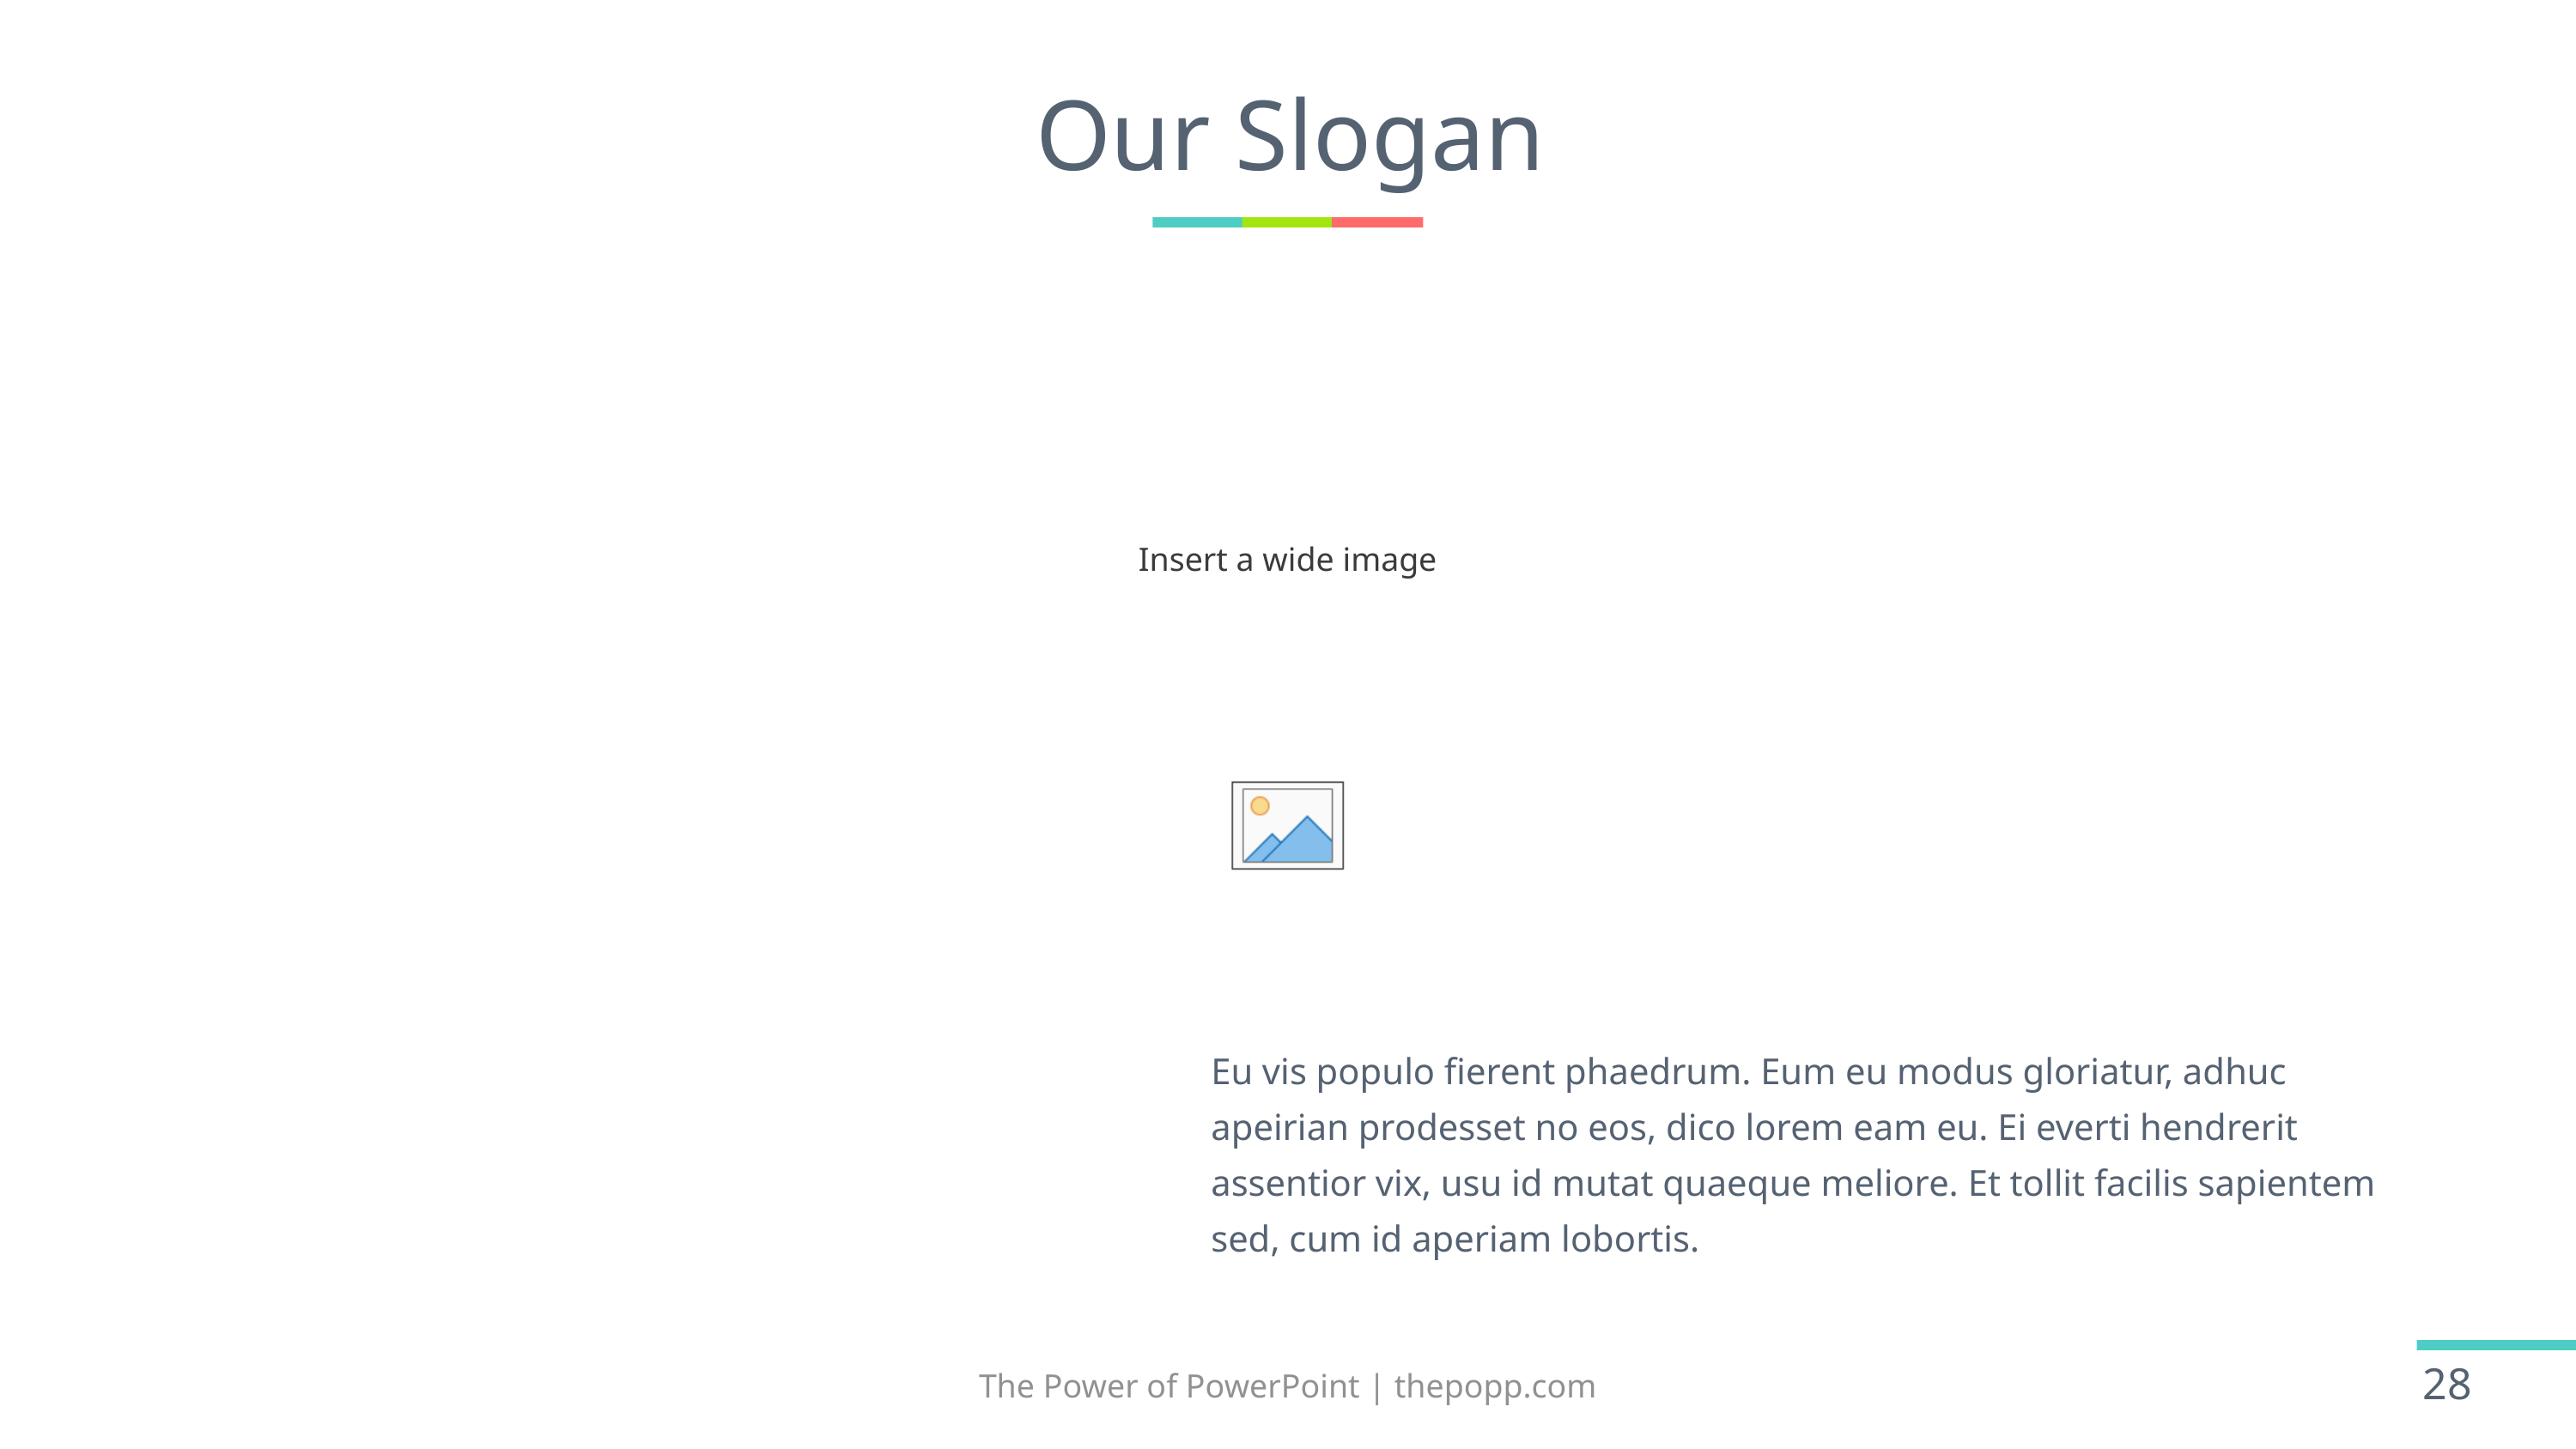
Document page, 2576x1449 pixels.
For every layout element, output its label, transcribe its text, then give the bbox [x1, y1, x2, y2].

footer The Power of PowerPoint | thepopp.com [853, 1349, 1723, 1427]
picture [0, 378, 2576, 1274]
title Our Slogan [69, 49, 2512, 230]
slide_number 28 [2409, 1351, 2576, 1421]
